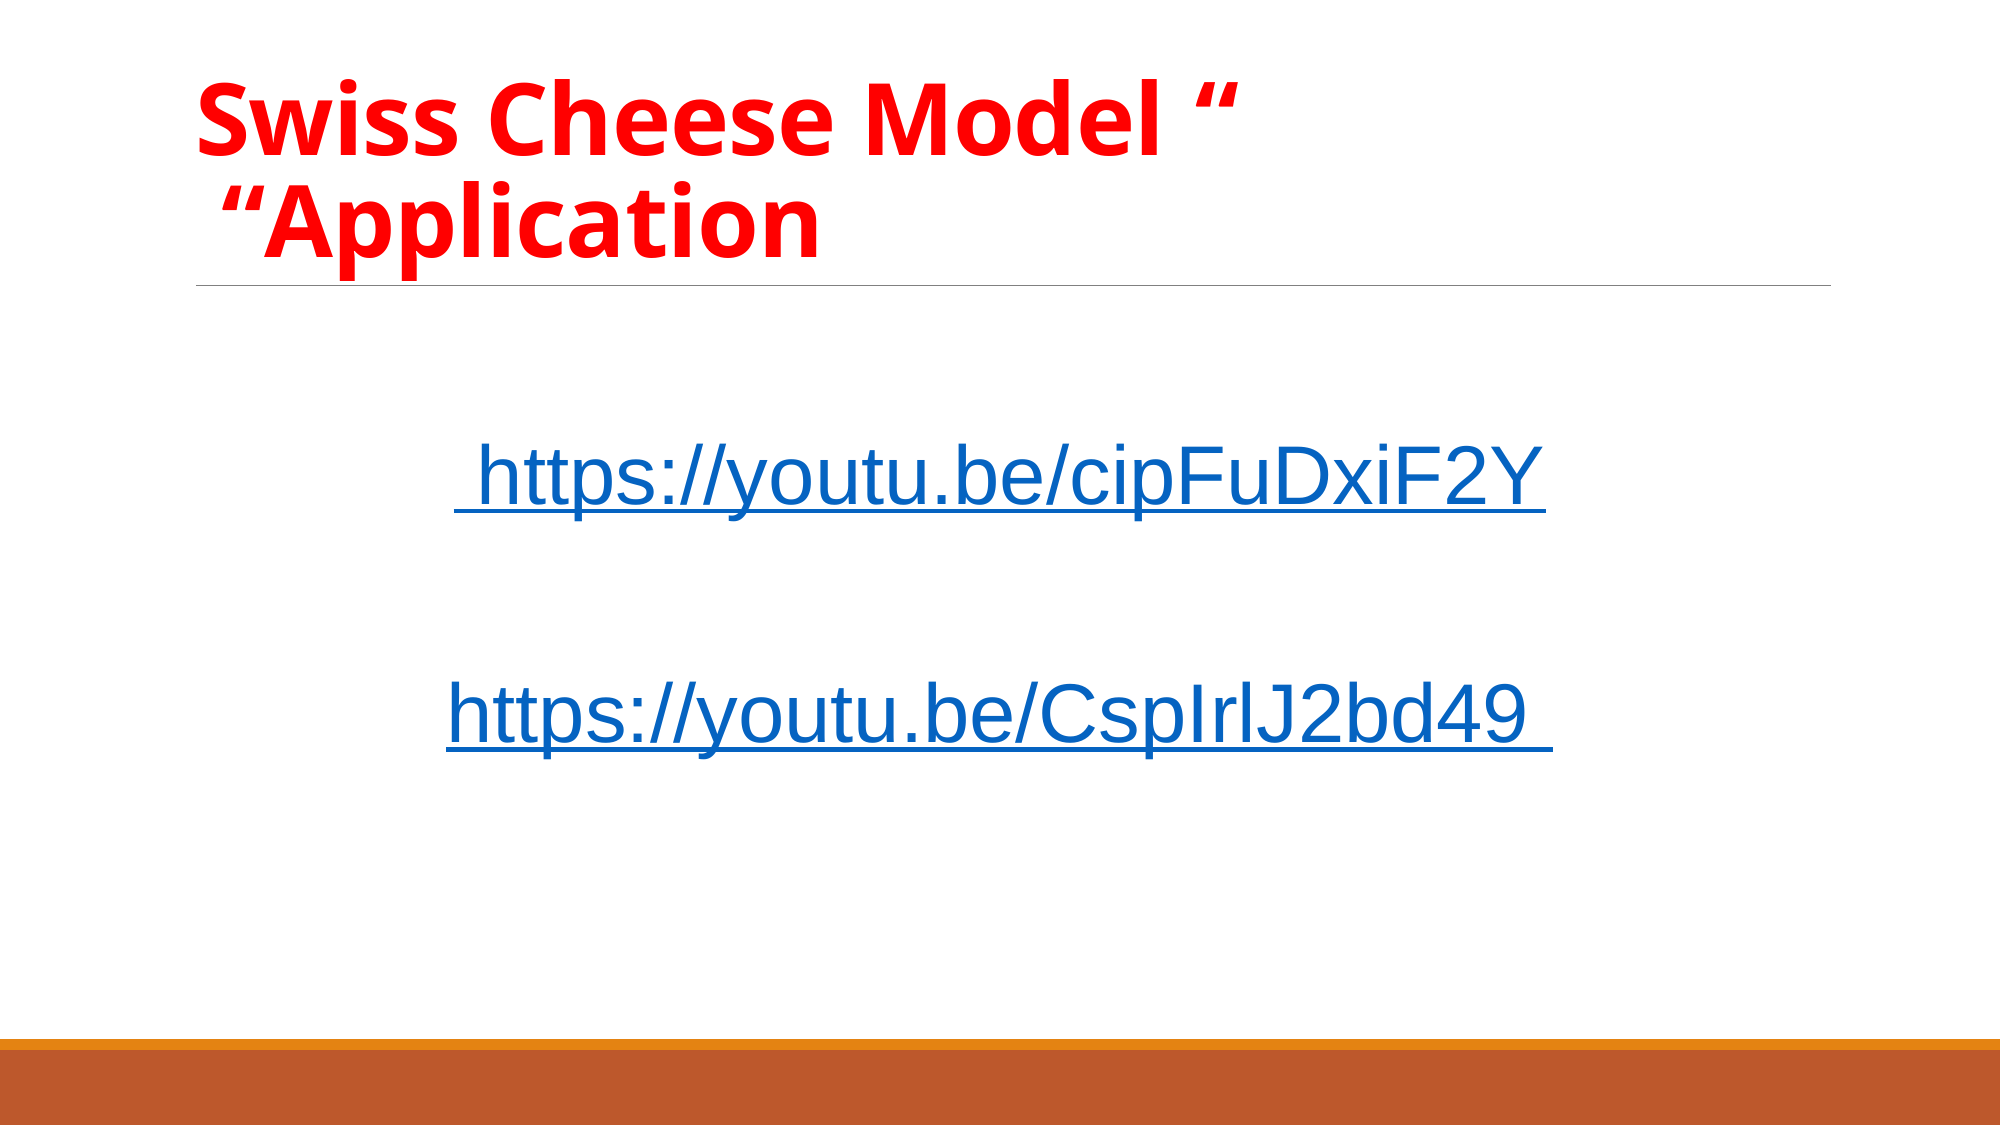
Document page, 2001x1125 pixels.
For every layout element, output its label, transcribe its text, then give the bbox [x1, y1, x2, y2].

title “ Swiss Cheese Model “Application [180, 47, 1830, 285]
list https://youtu.be/cipFuDxiF2Y https://youtu.be/CspIrlJ2bd49 [174, 425, 1825, 907]
